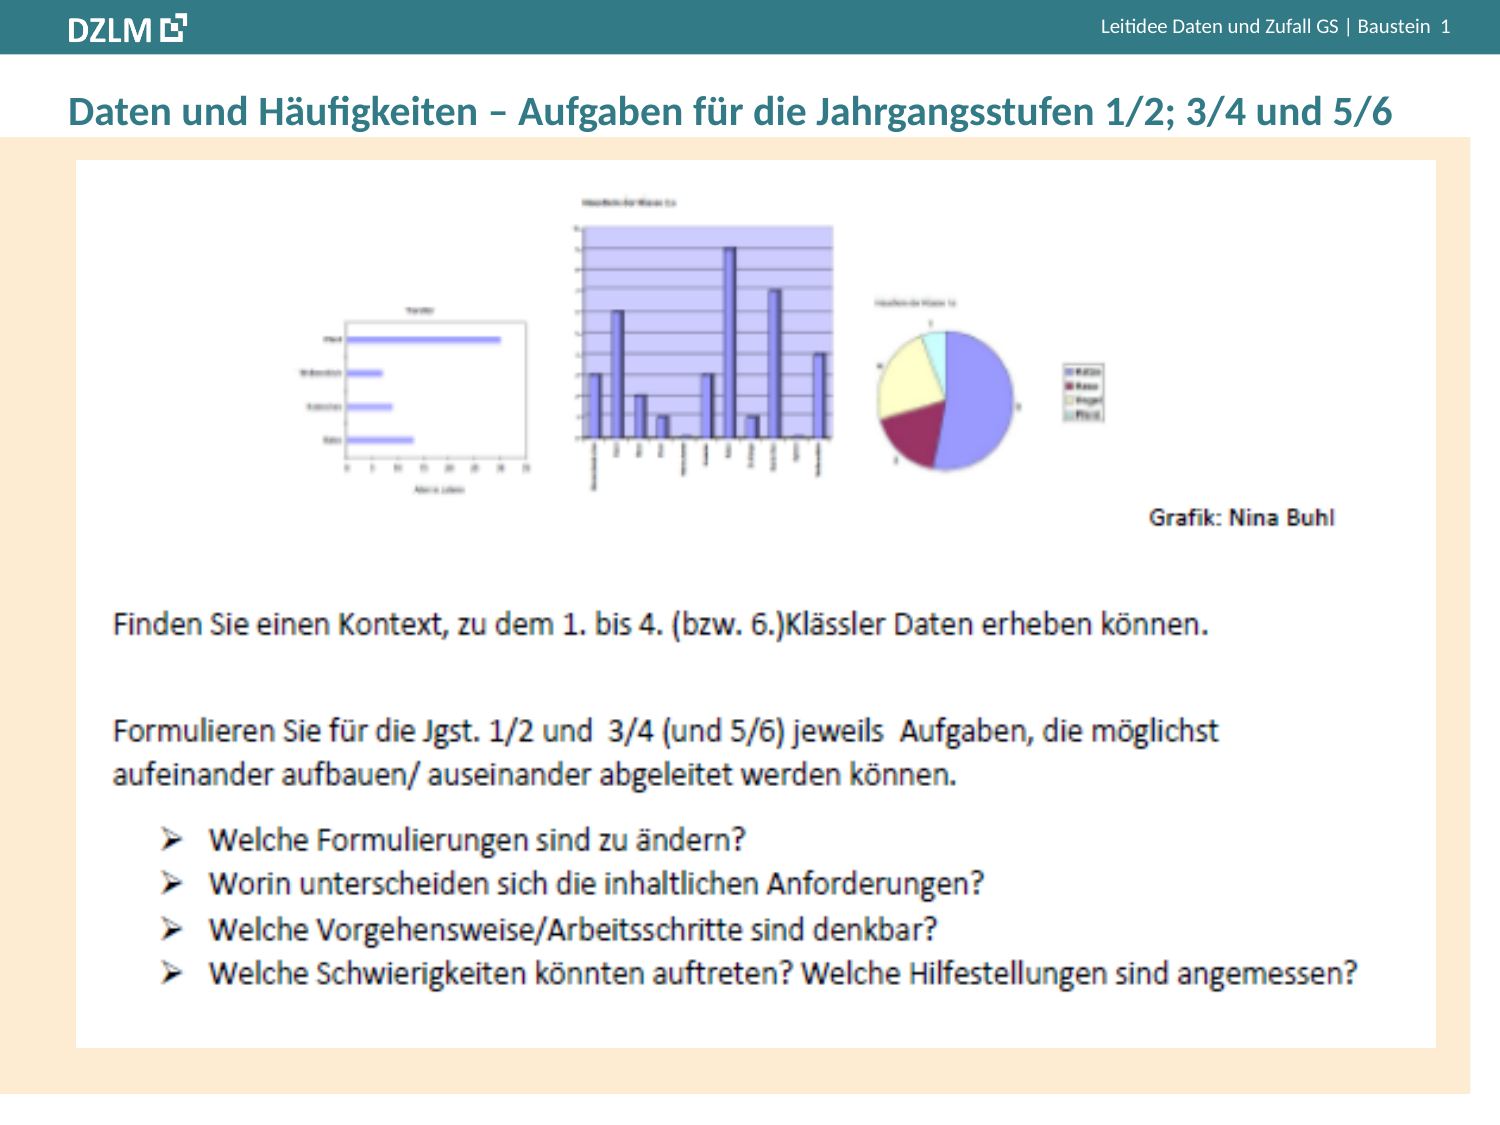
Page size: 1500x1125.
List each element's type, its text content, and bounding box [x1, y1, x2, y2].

text_box [0, 137, 1471, 1094]
picture [76, 160, 1436, 1049]
title Daten und Häufigkeiten – Aufgaben für die Jahrgangsstufen 1/2; 3/4 und 5/6 [53, 68, 1436, 149]
